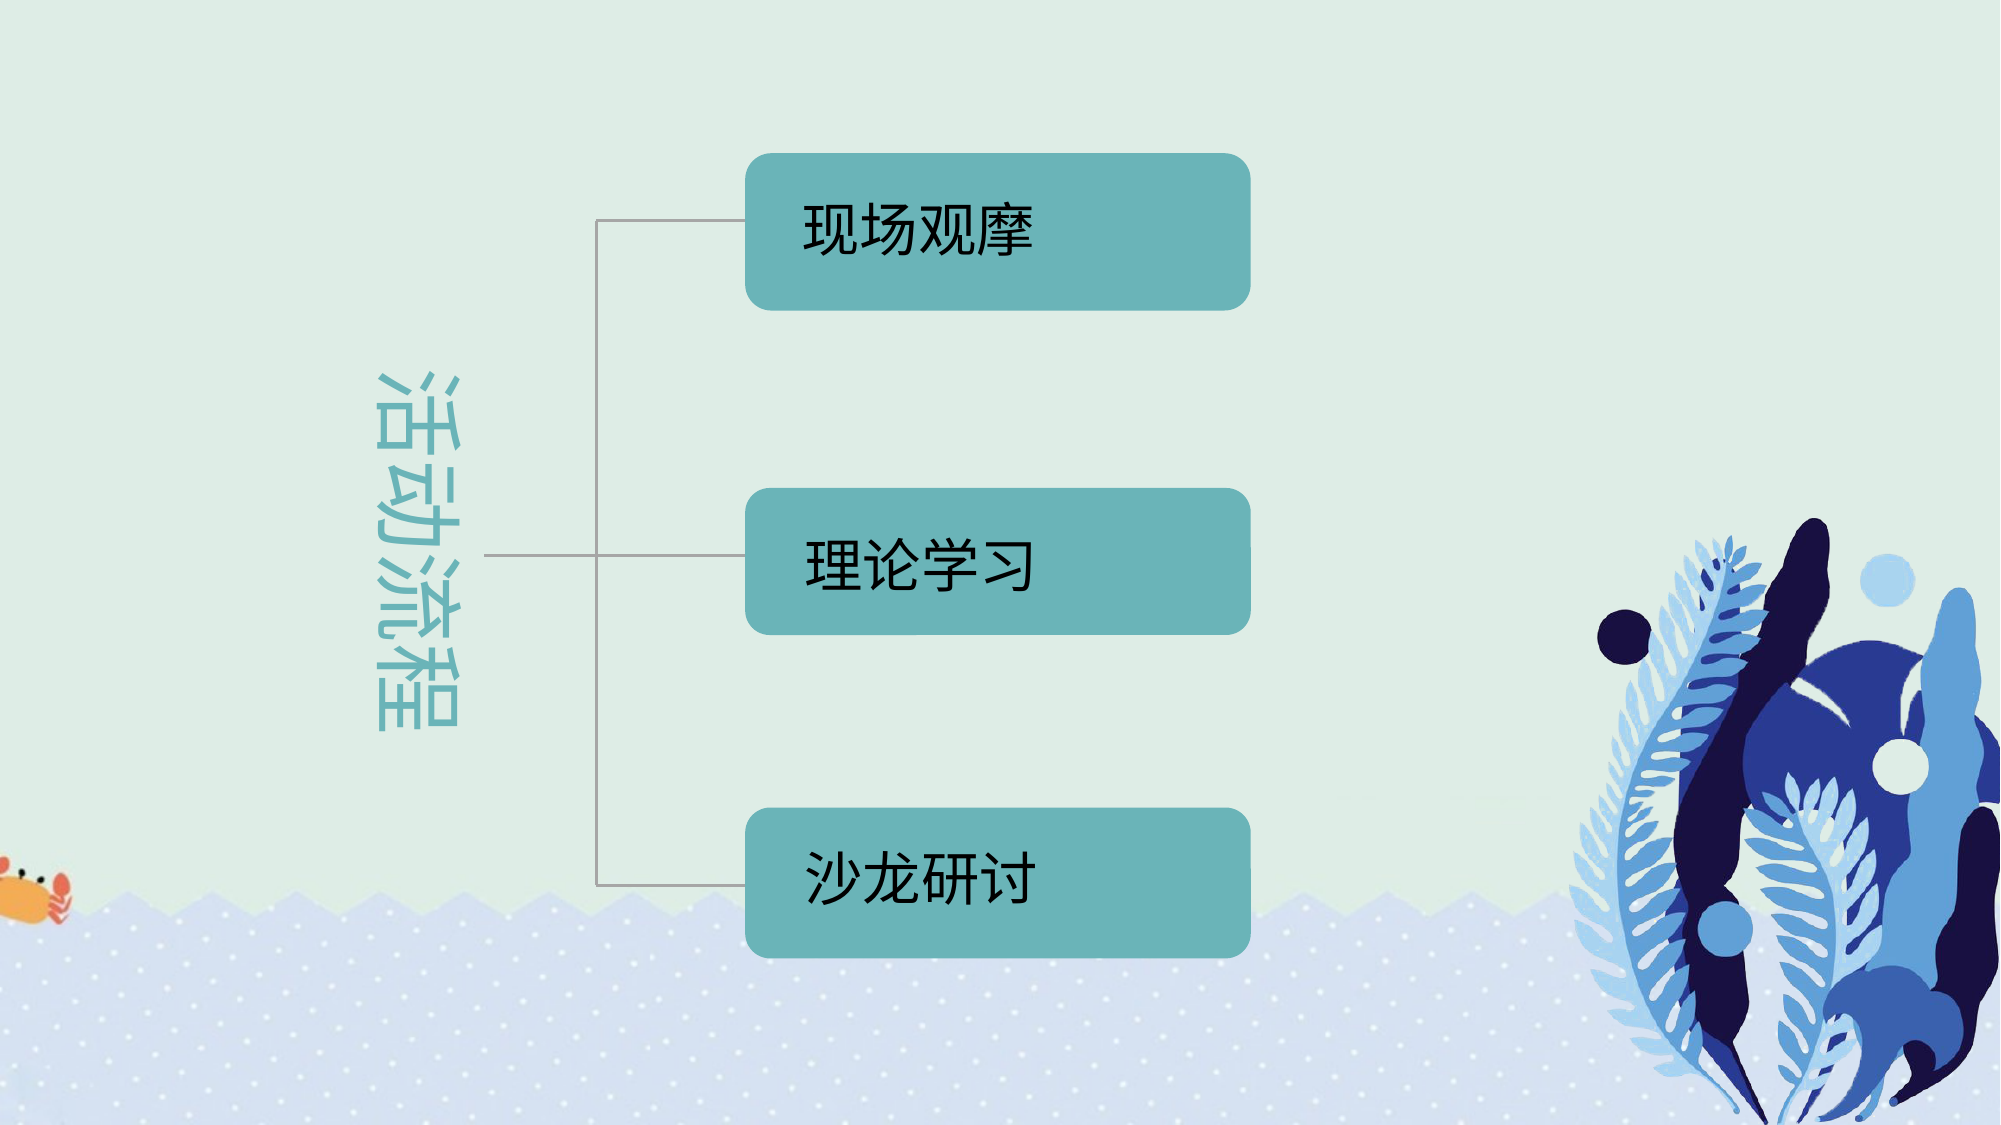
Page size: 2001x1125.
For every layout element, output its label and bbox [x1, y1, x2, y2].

text_box [342, 153, 1278, 959]
picture [0, 0, 2001, 1125]
